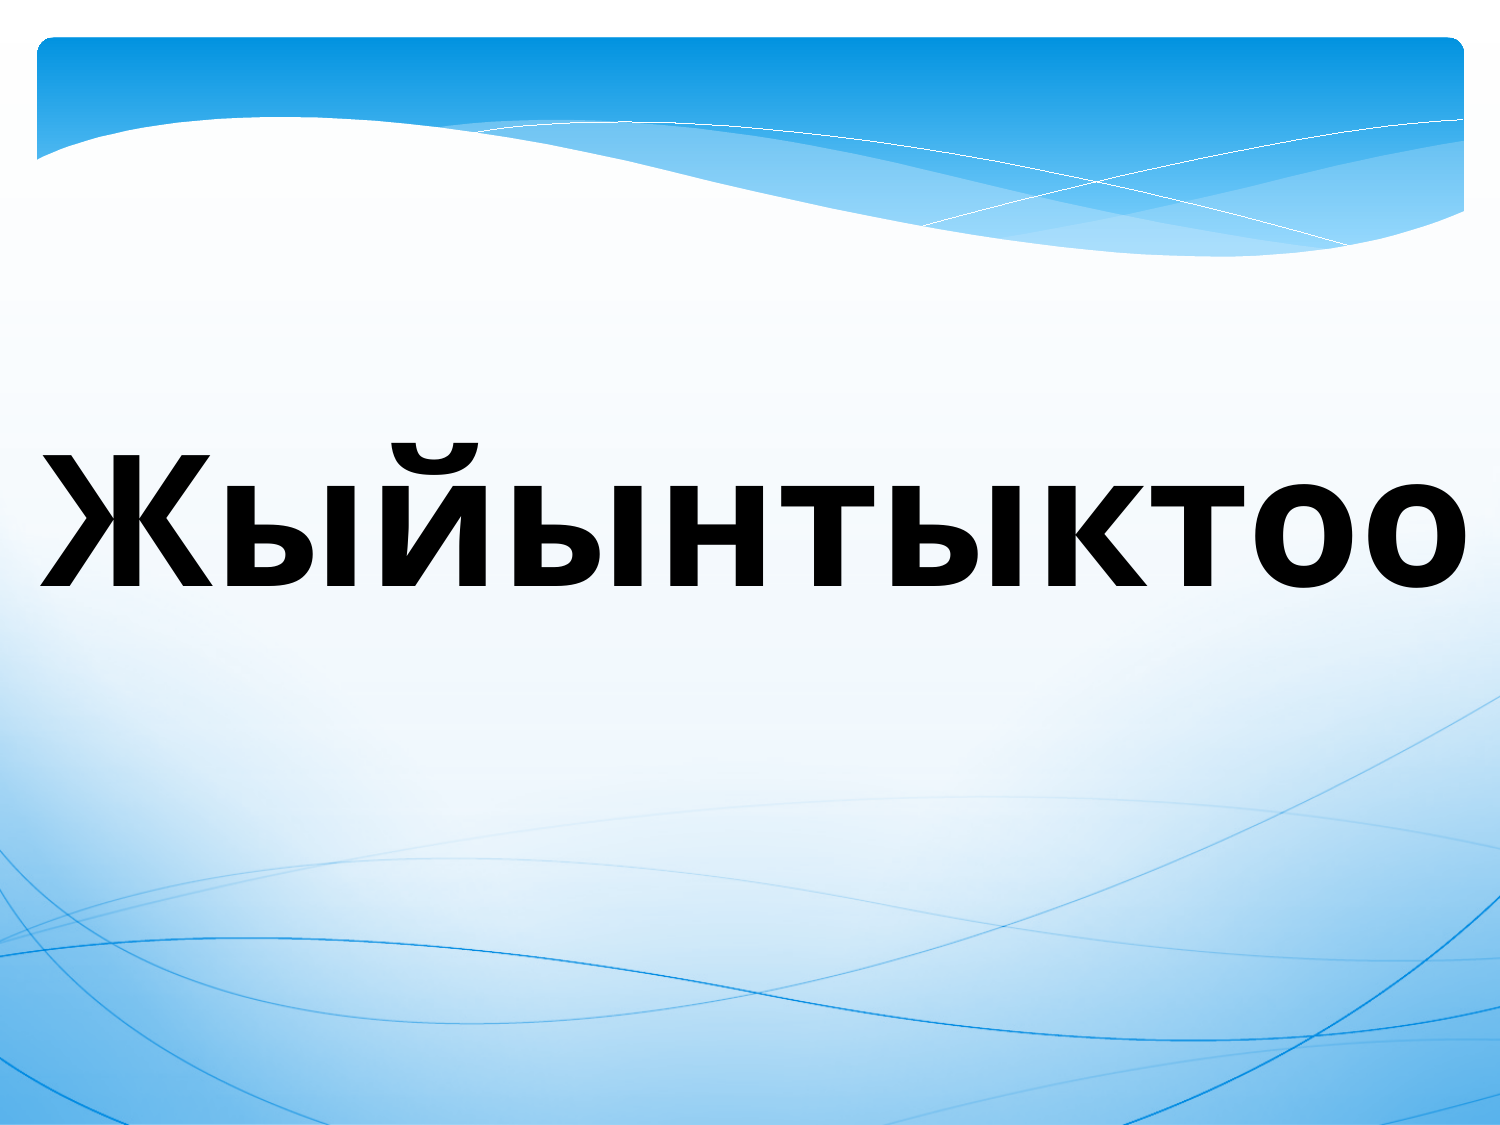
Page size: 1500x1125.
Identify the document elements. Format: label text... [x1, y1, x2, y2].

text_box Жыйынтыктоо [25, 396, 1490, 631]
